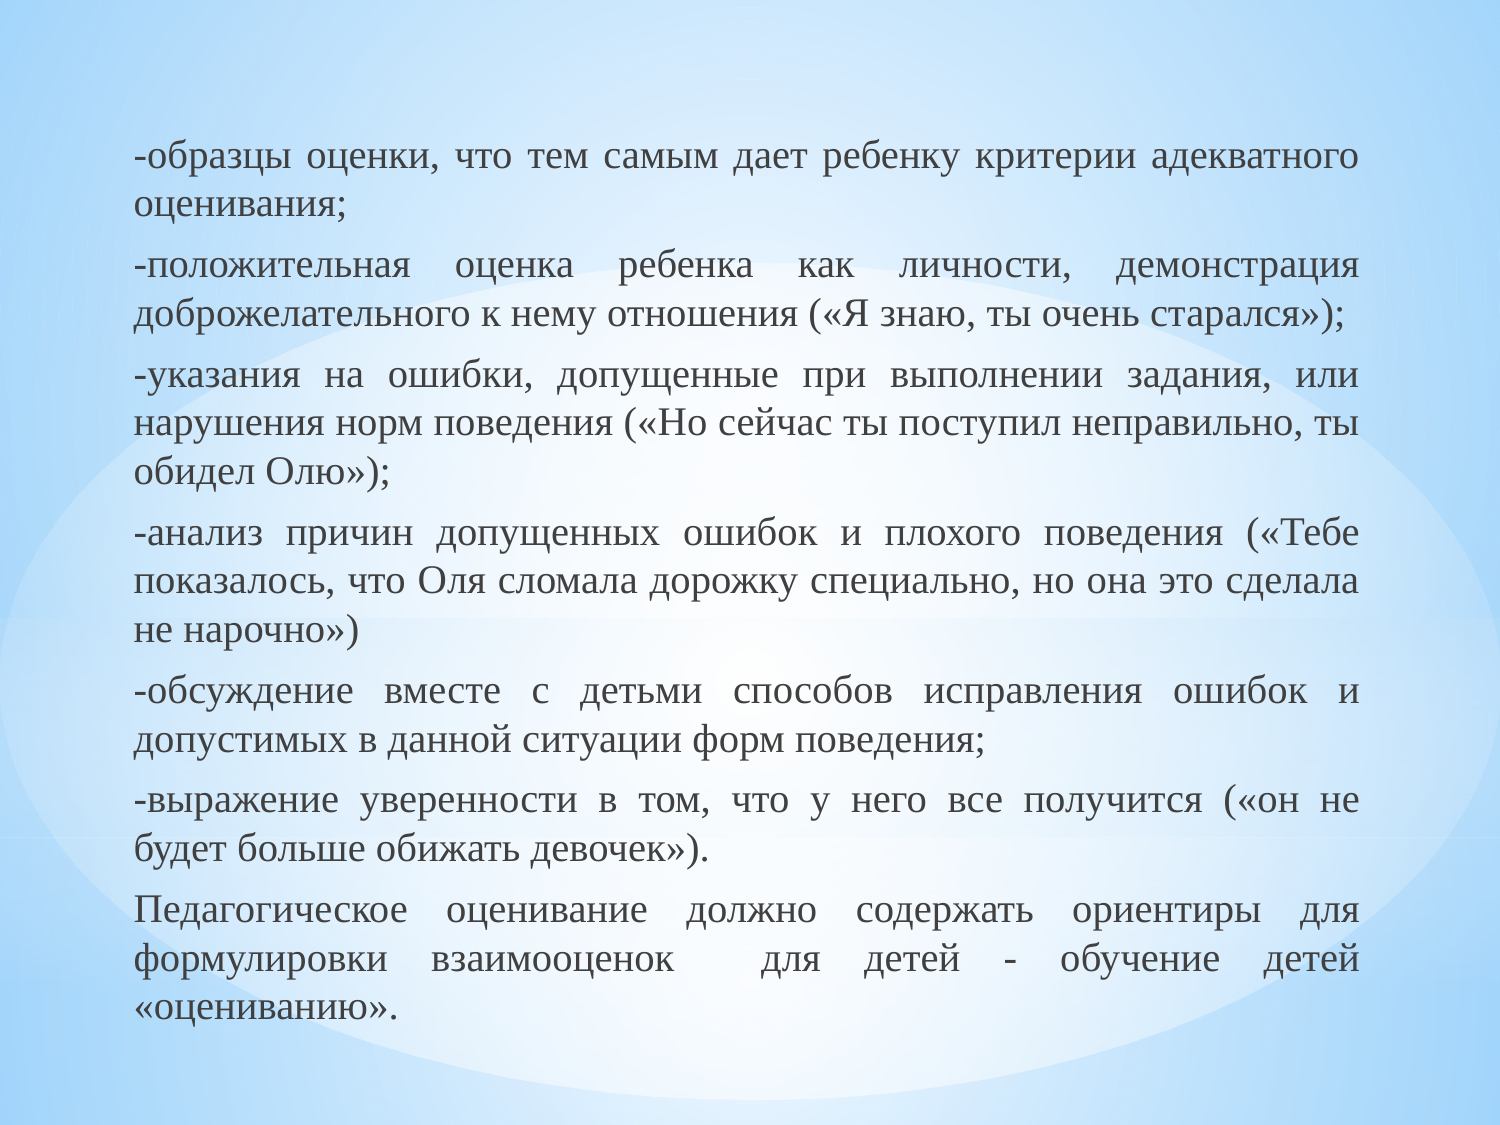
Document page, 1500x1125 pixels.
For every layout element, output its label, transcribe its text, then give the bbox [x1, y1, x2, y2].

list -образцы оценки, что тем самым дает ребенку критерии адекватного оценивания; -положительная оценка ребенка как личности, демонстрация доброжелательного к нему отношения («Я знаю, ты очень старался»); -указания на ошибки, допущенные при выполнении задания, или нарушения норм поведения («Но сейчас ты поступил неправильно, ты обидел Олю»); -анализ причин допущенных ошибок и плохого поведения («Тебе показалось, что Оля сломала дорожку специально, но она это сделала не нарочно») -обсуждение вместе с детьми способов исправления ошибок и допустимых в данной ситуации форм поведения; -выражение уверенности в том, что у него все получится («он не будет больше обижать девочек»). Педагогическое оценивание должно содержать ориентиры для формулировки взаимооценок для детей - обучение детей «оцениванию». [112, 120, 1376, 1047]
